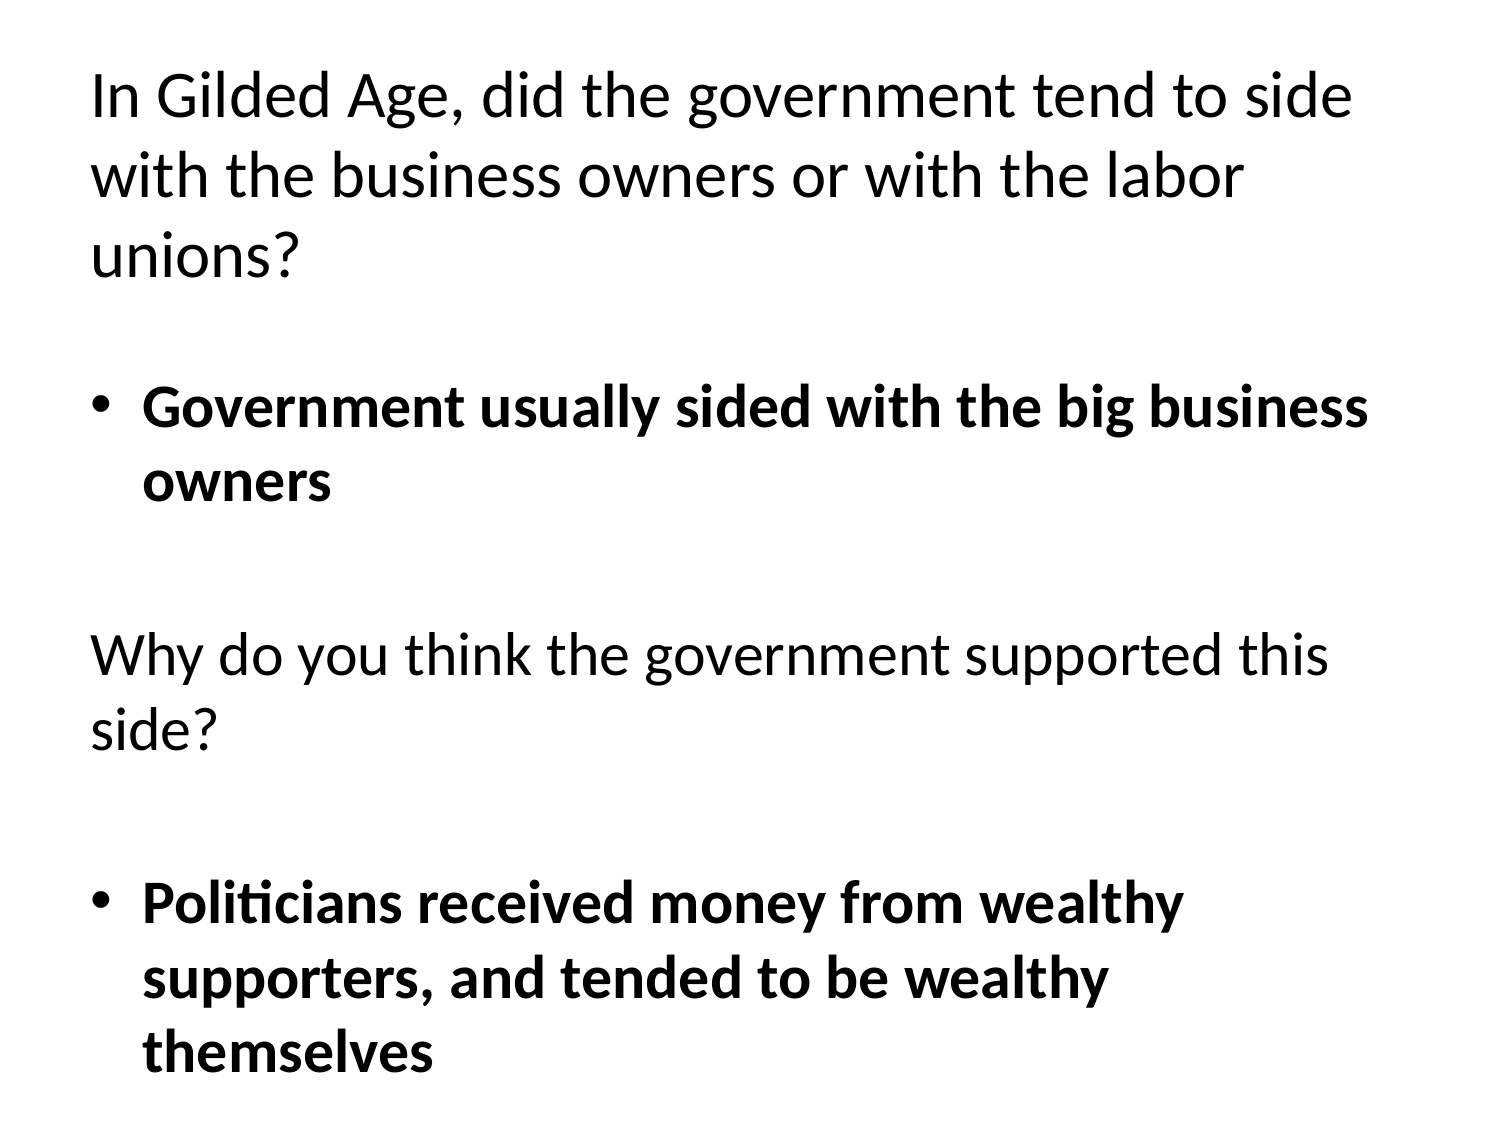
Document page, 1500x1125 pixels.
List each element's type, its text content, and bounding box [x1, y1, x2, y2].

list Government usually sided with the big business owners Why do you think the government supported this side? Politicians received money from wealthy supporters, and tended to be wealthy themselves [75, 358, 1425, 1094]
title In Gilded Age, did the government tend to side with the business owners or with the labor unions? [75, 45, 1425, 297]
